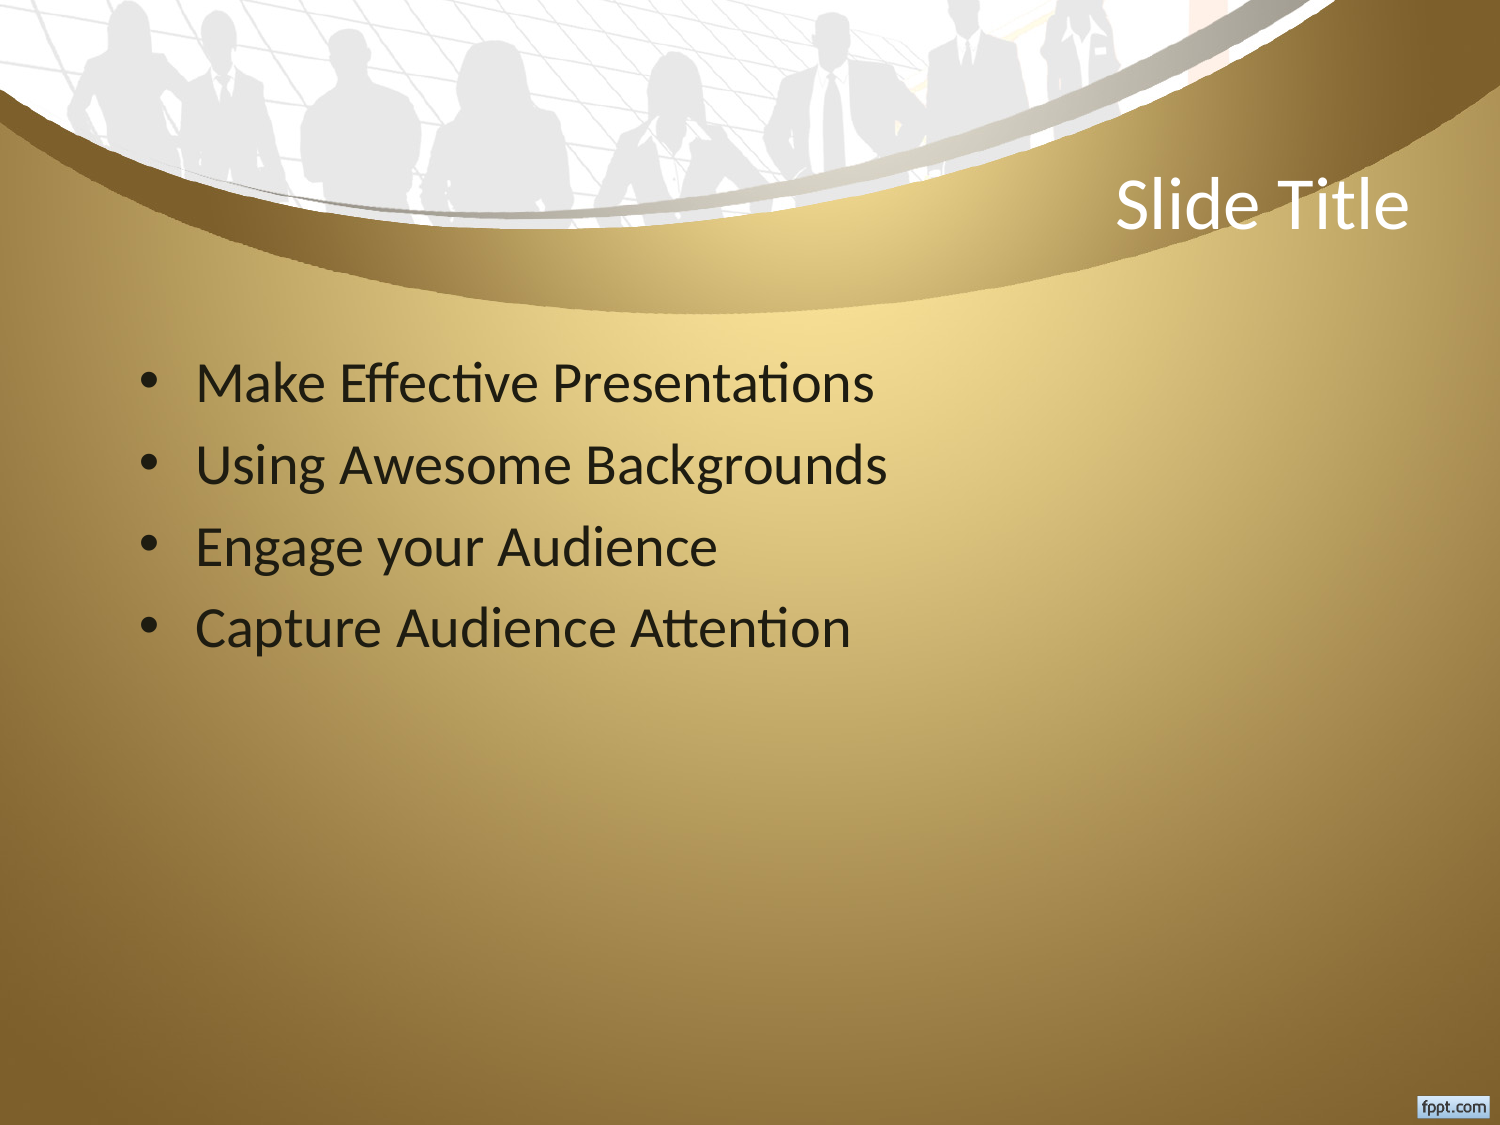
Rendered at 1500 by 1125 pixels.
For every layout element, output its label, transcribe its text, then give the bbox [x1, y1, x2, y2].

title Slide Title [123, 136, 1427, 262]
list Make Effective Presentations Using Awesome Backgrounds Engage your Audience Capture Audience Attention [123, 337, 1377, 1039]
picture [0, 0, 1500, 1125]
